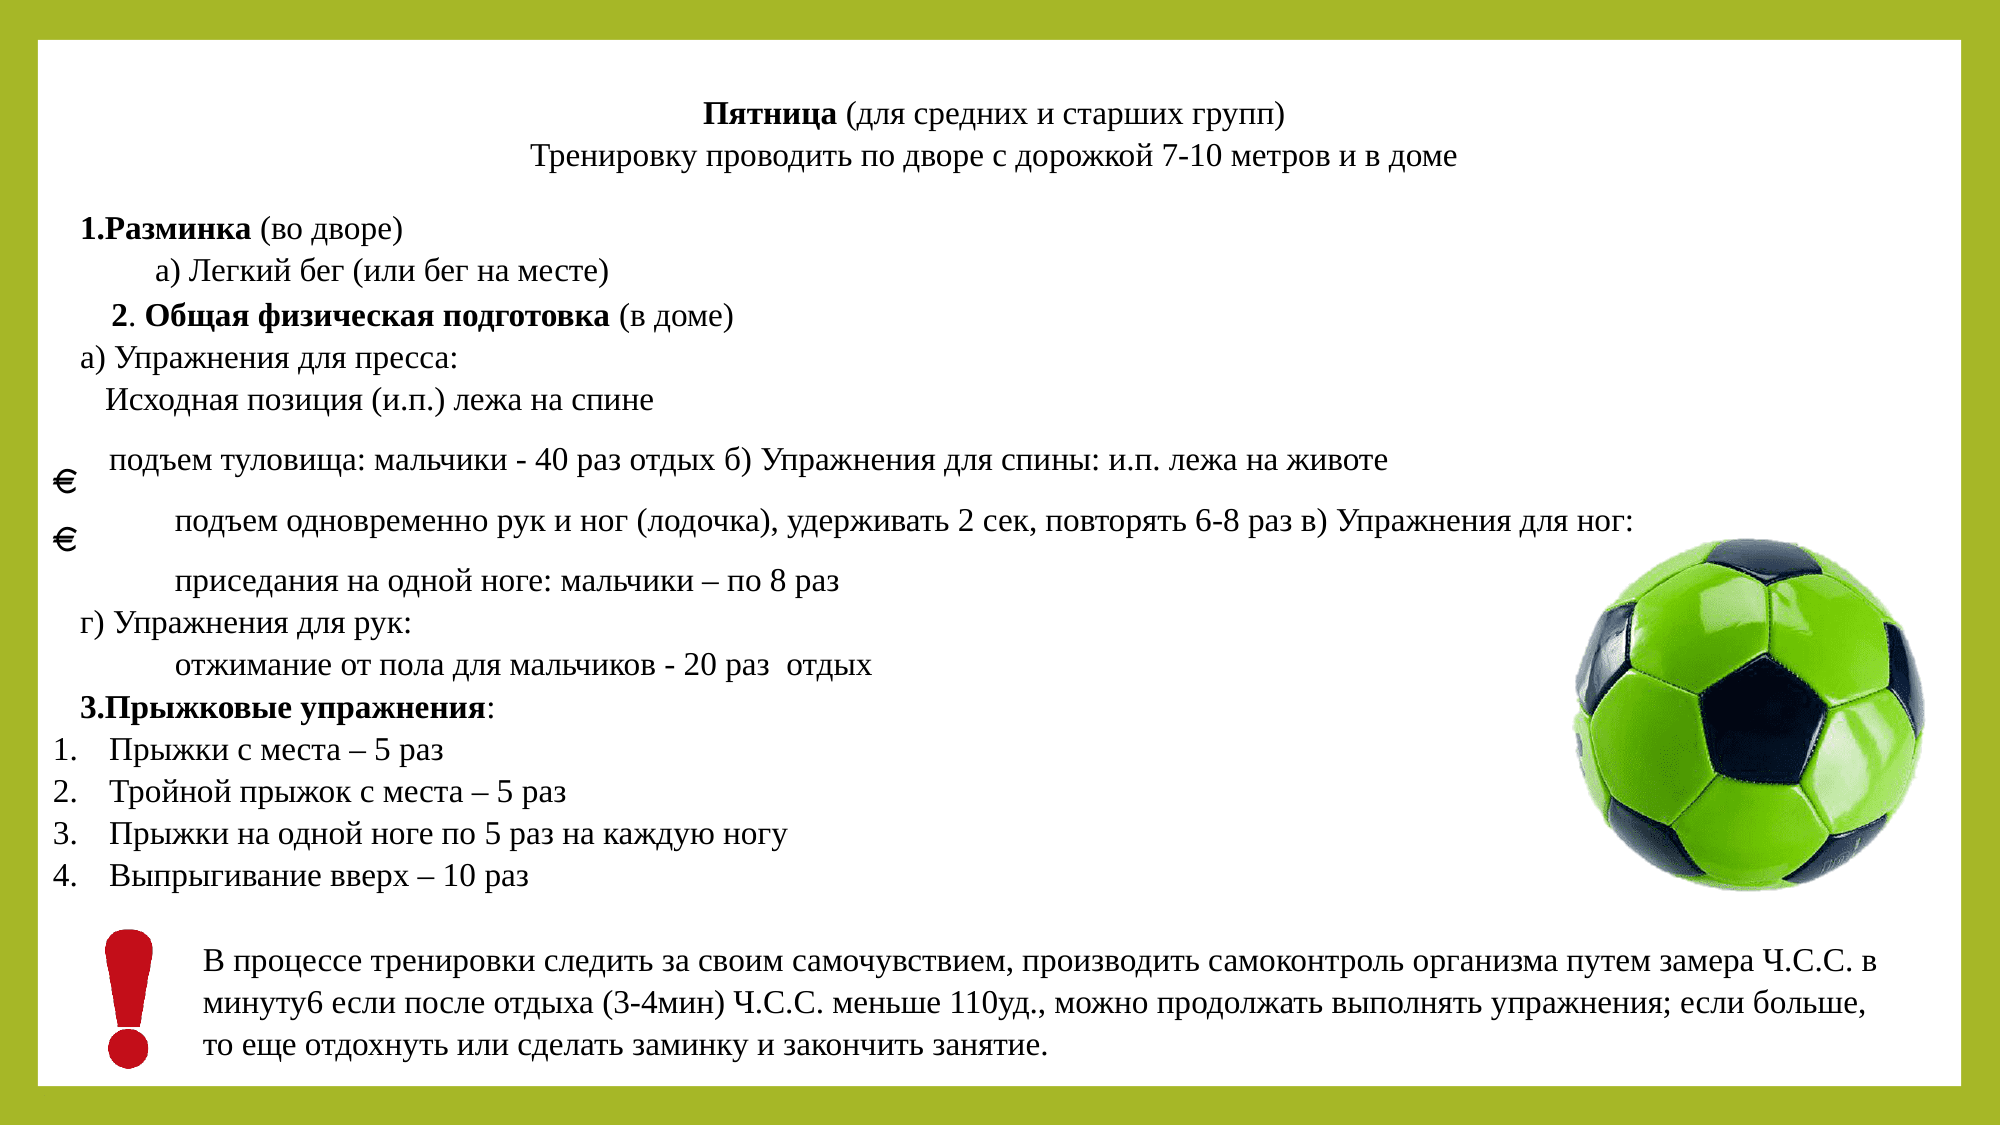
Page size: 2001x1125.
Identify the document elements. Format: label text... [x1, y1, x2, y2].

text_box Пятница (для средних и старших групп) Тренировку проводить по дворе с дорожкой 7-10 метров и в доме 1.Разминка (во дворе) а) Легкий бег (или бег на месте) 2. Общая физическая подготовка (в доме) а) Упражнения для пресса: Исходная позиция (и.п.) лежа на спине подъем туловища: мальчики - 40 раз отдых б) Упражнения для спины: и.п. лежа на животе подъем одновременно рук и ног (лодочка), удерживать 2 сек, повторять 6-8 раз в) Упражнения для ног: приседания на одной ноге: мальчики – по 8 раз г) Упражнения для рук: отжимание от пола для мальчиков - 20 раз отдых 3.Прыжковые упражнения: Прыжки с места – 5 раз Тройной прыжок с места – 5 раз Прыжки на одной ноге по 5 раз на каждую ногу Выпрыгивание вверх – 10 раз В процессе тренировки следить за своим самочувствием, производить самоконтроль организма путем замера Ч.С.С. в минуту6 если после отдыха (3-4мин) Ч.С.С. меньше 110уд., можно продолжать выполнять упражнения; если больше, то еще отдохнуть или сделать заминку и закончить занятие. [38, 83, 1951, 1125]
picture [1407, 520, 2000, 909]
picture [37, 907, 220, 1104]
